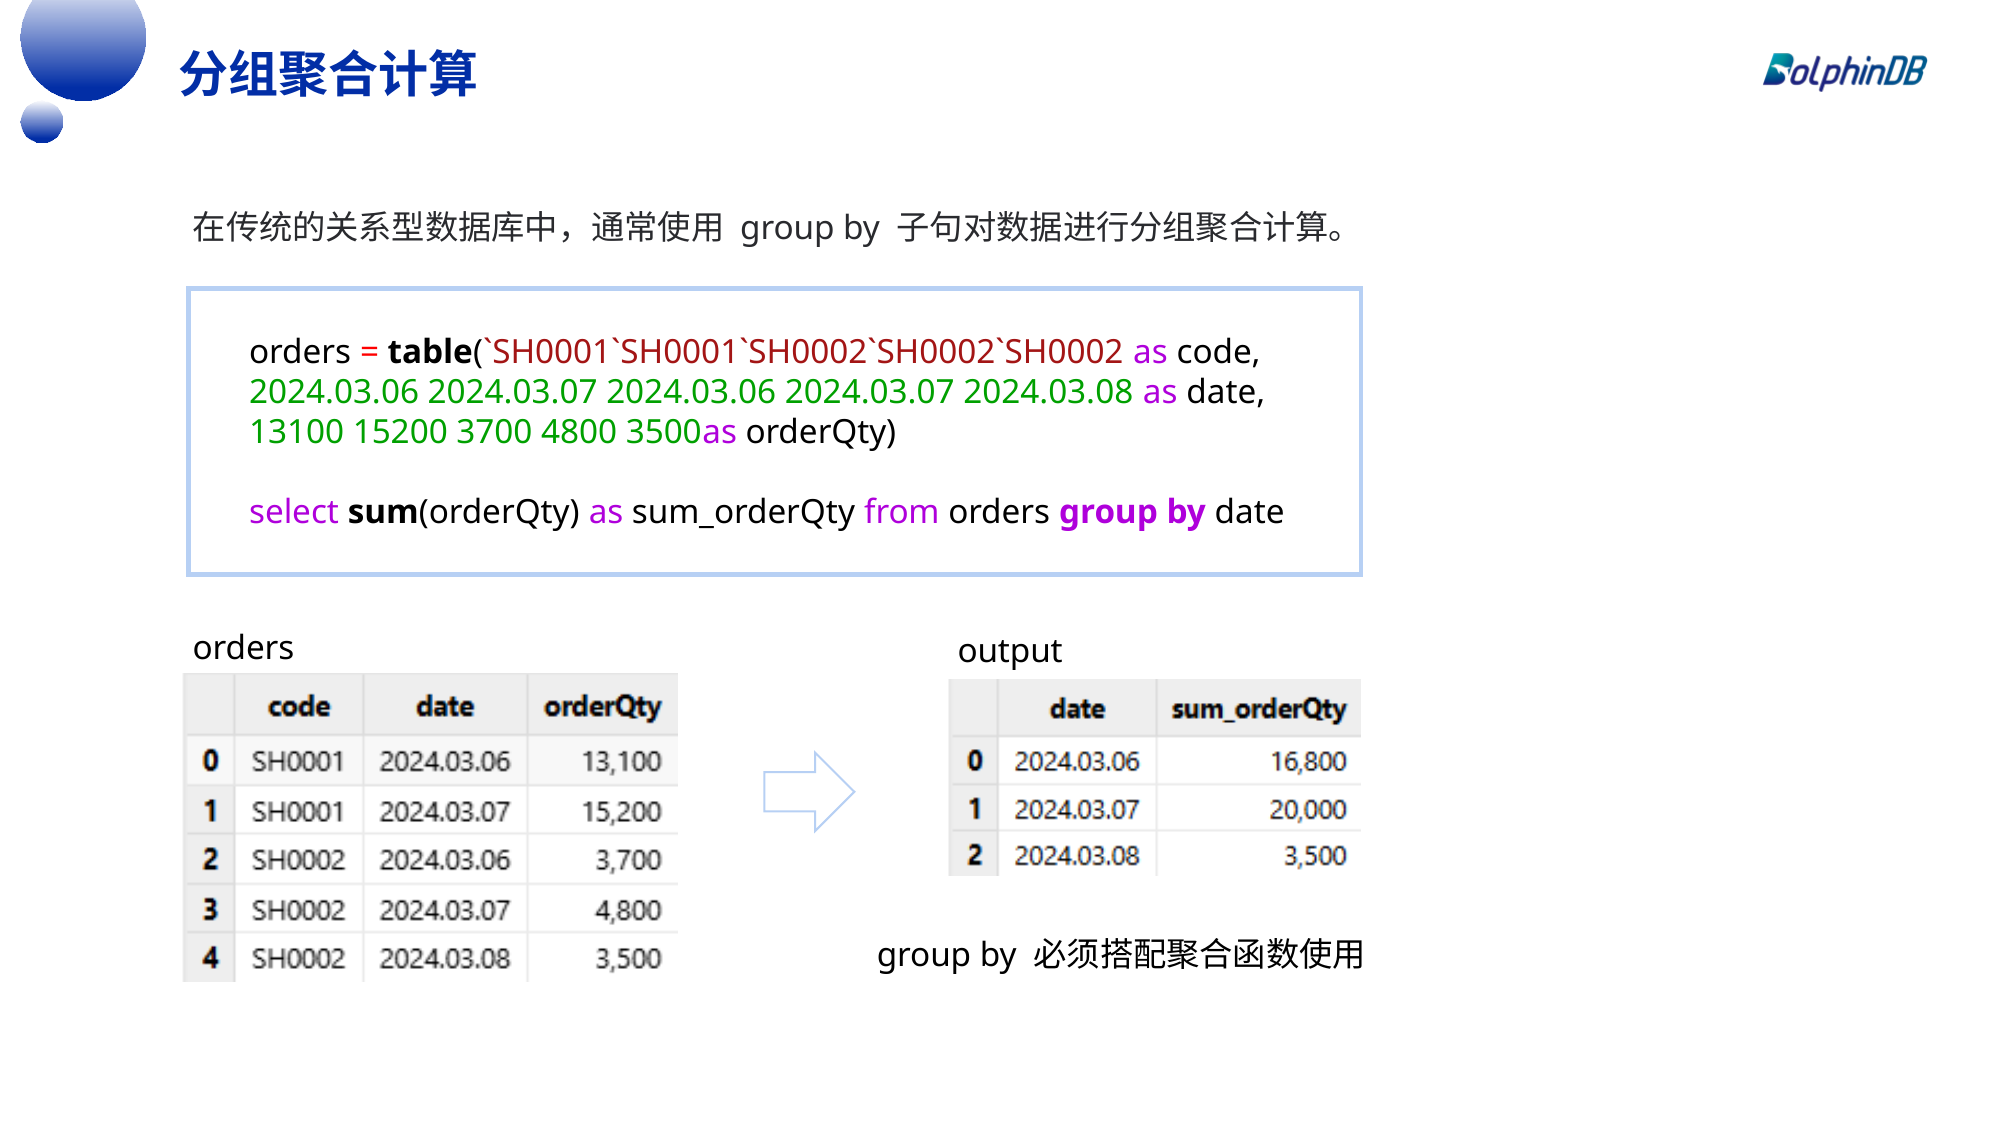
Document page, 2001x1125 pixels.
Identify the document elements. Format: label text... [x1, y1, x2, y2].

picture [1755, 47, 1929, 93]
picture [944, 679, 1362, 876]
text_box group by 必须搭配聚合函数使用 [862, 925, 1444, 981]
picture [177, 673, 678, 982]
text_box output [942, 621, 1100, 677]
text_box [19, 0, 147, 102]
text_box 在传统的关系型数据库中，通常使用 group by 子句对数据进行分组聚合计算。 [177, 198, 1395, 254]
text_box [763, 750, 856, 834]
text_box [187, 288, 1362, 575]
text_box [19, 99, 64, 144]
text_box orders [177, 618, 336, 673]
text_box 分组聚合计算 [163, 35, 1545, 110]
